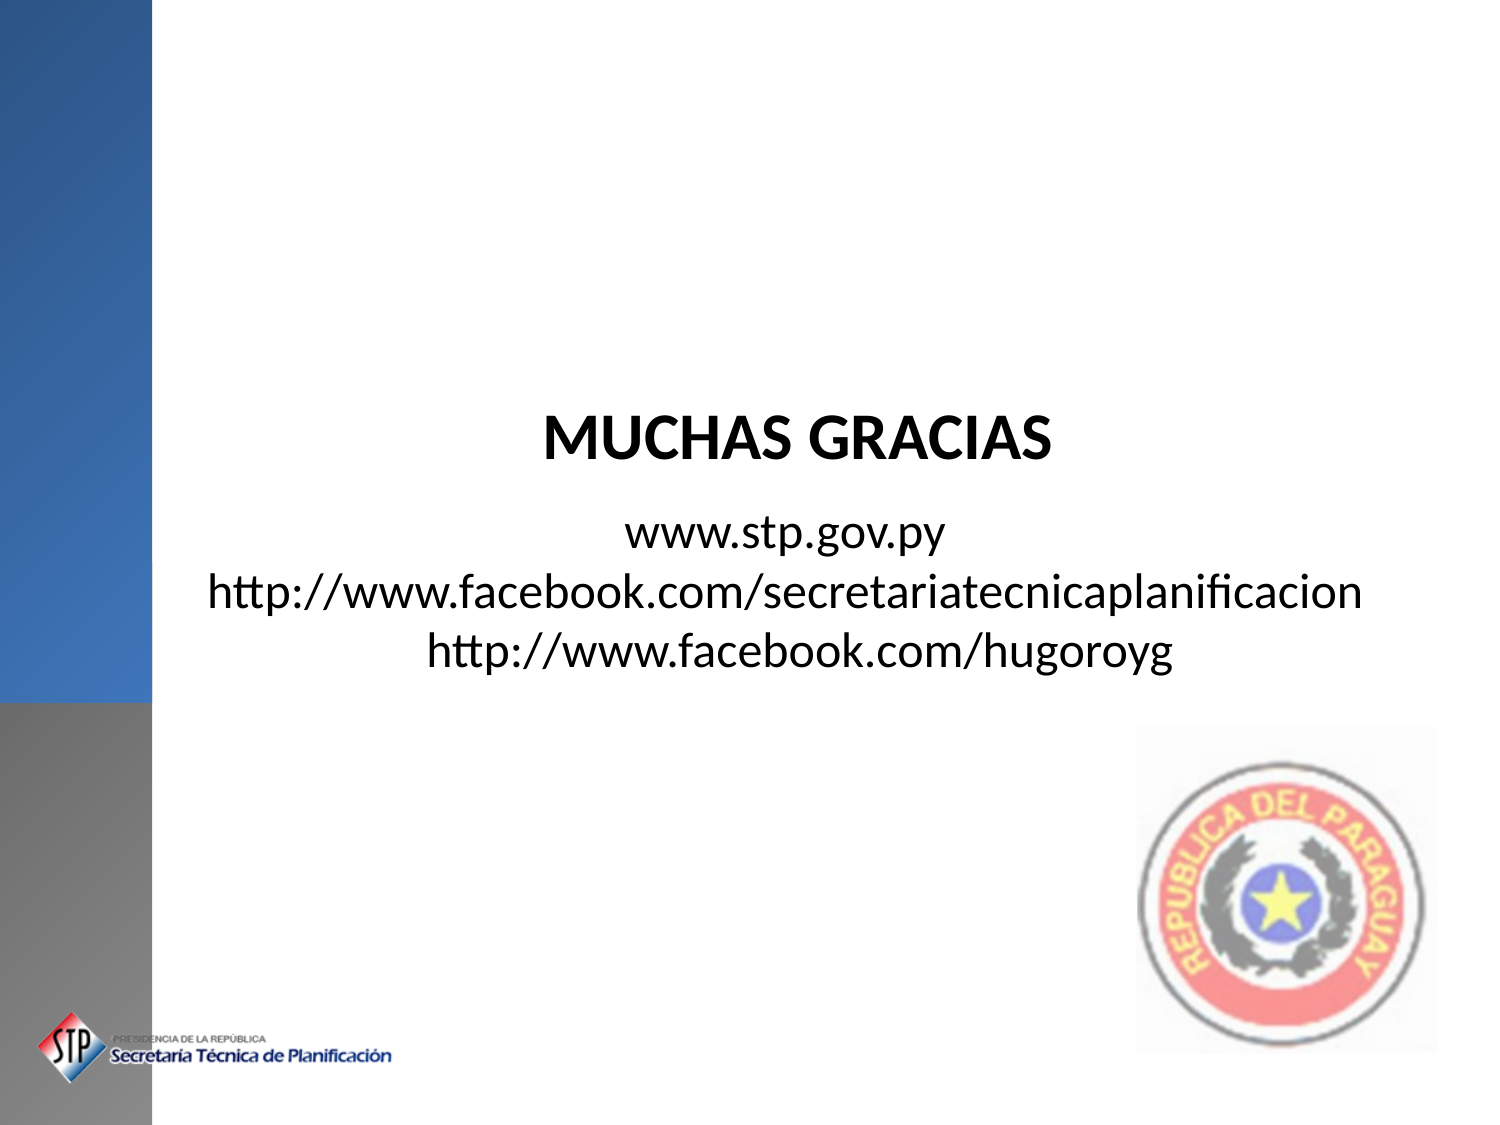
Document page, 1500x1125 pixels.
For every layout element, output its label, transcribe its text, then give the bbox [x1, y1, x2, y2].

picture [34, 1007, 411, 1087]
picture [1136, 726, 1437, 1054]
text_box [0, 705, 154, 1125]
text_box [0, 0, 154, 705]
text_box MUCHAS GRACIAS [324, 385, 1272, 480]
text_box www.stp.gov.py http://www.facebook.com/secretariatecnicaplanificacion [171, 491, 1400, 687]
text_box http://www.facebook.com/hugoroyg [355, 609, 1245, 685]
